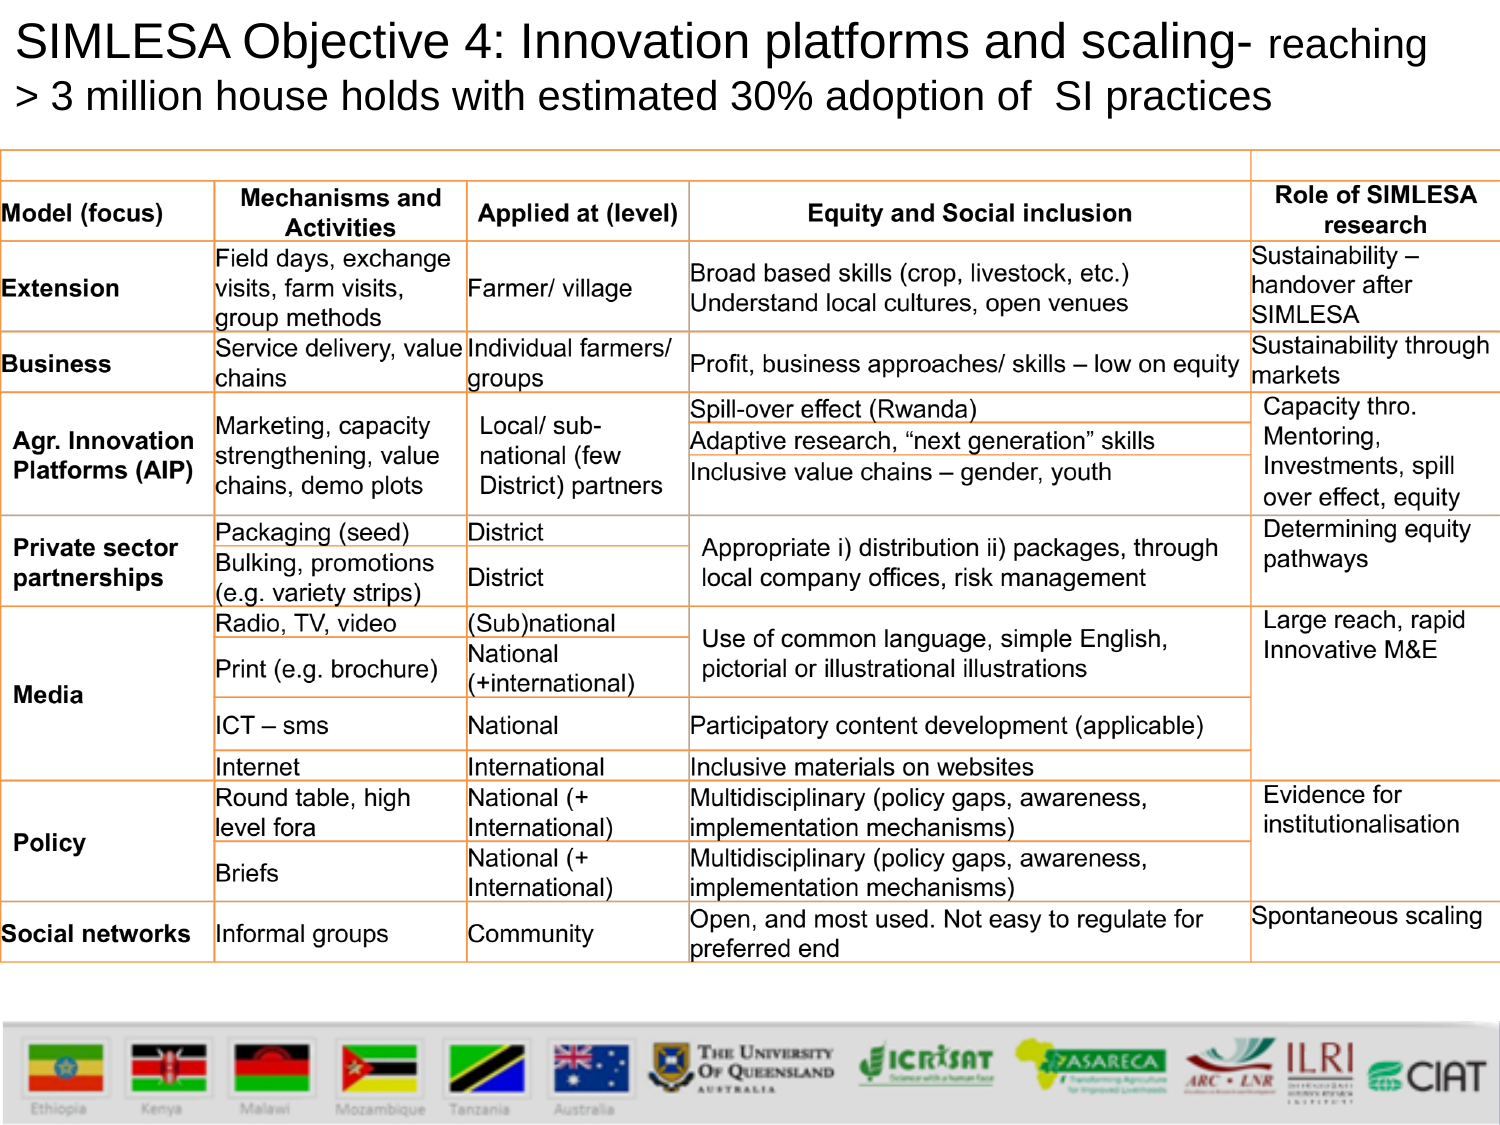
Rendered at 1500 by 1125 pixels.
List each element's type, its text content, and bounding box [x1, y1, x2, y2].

text_box SIMLESA Objective 4: Innovation platforms and scaling- reaching > 3 million house holds with estimated 30% adoption of SI practices [0, 0, 1500, 126]
picture [0, 149, 1500, 976]
picture [2, 1021, 1500, 1125]
